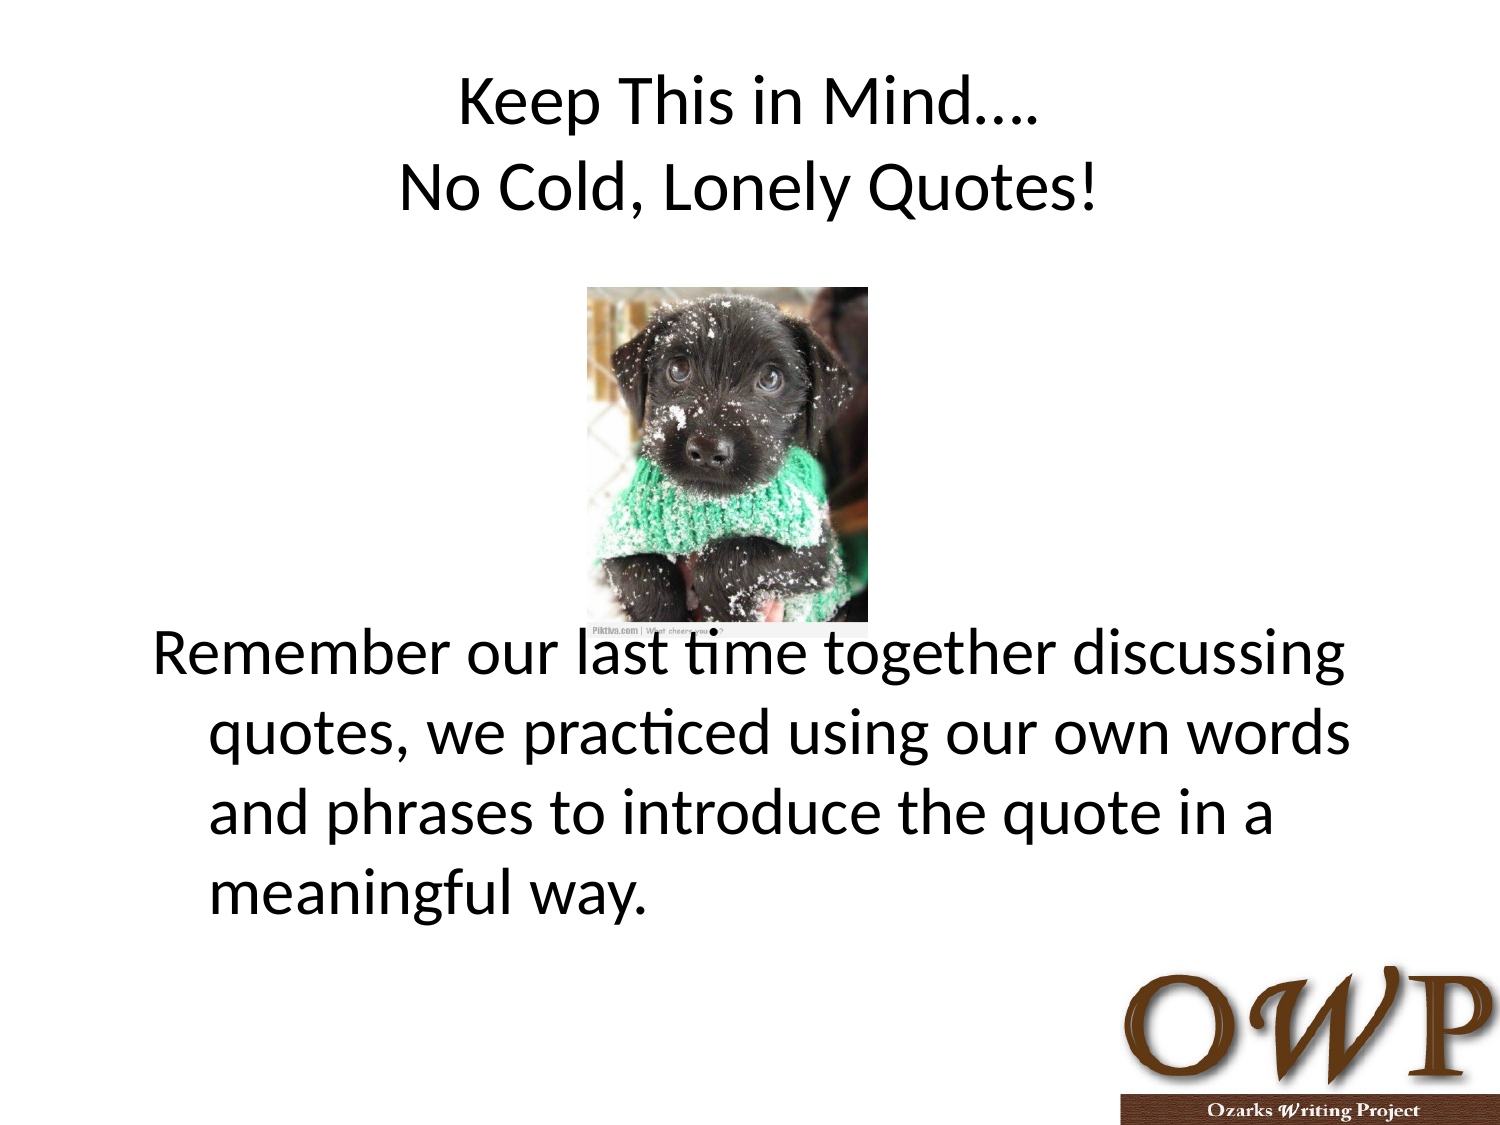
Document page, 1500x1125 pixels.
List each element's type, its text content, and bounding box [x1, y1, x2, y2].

list Remember our last time together discussing quotes, we practiced using our own words and phrases to introduce the quote in a meaningful way. [137, 599, 1376, 988]
title Keep This in Mind…. No Cold, Lonely Quotes! [74, 44, 1426, 233]
picture [587, 287, 869, 638]
picture [1120, 957, 1500, 1125]
